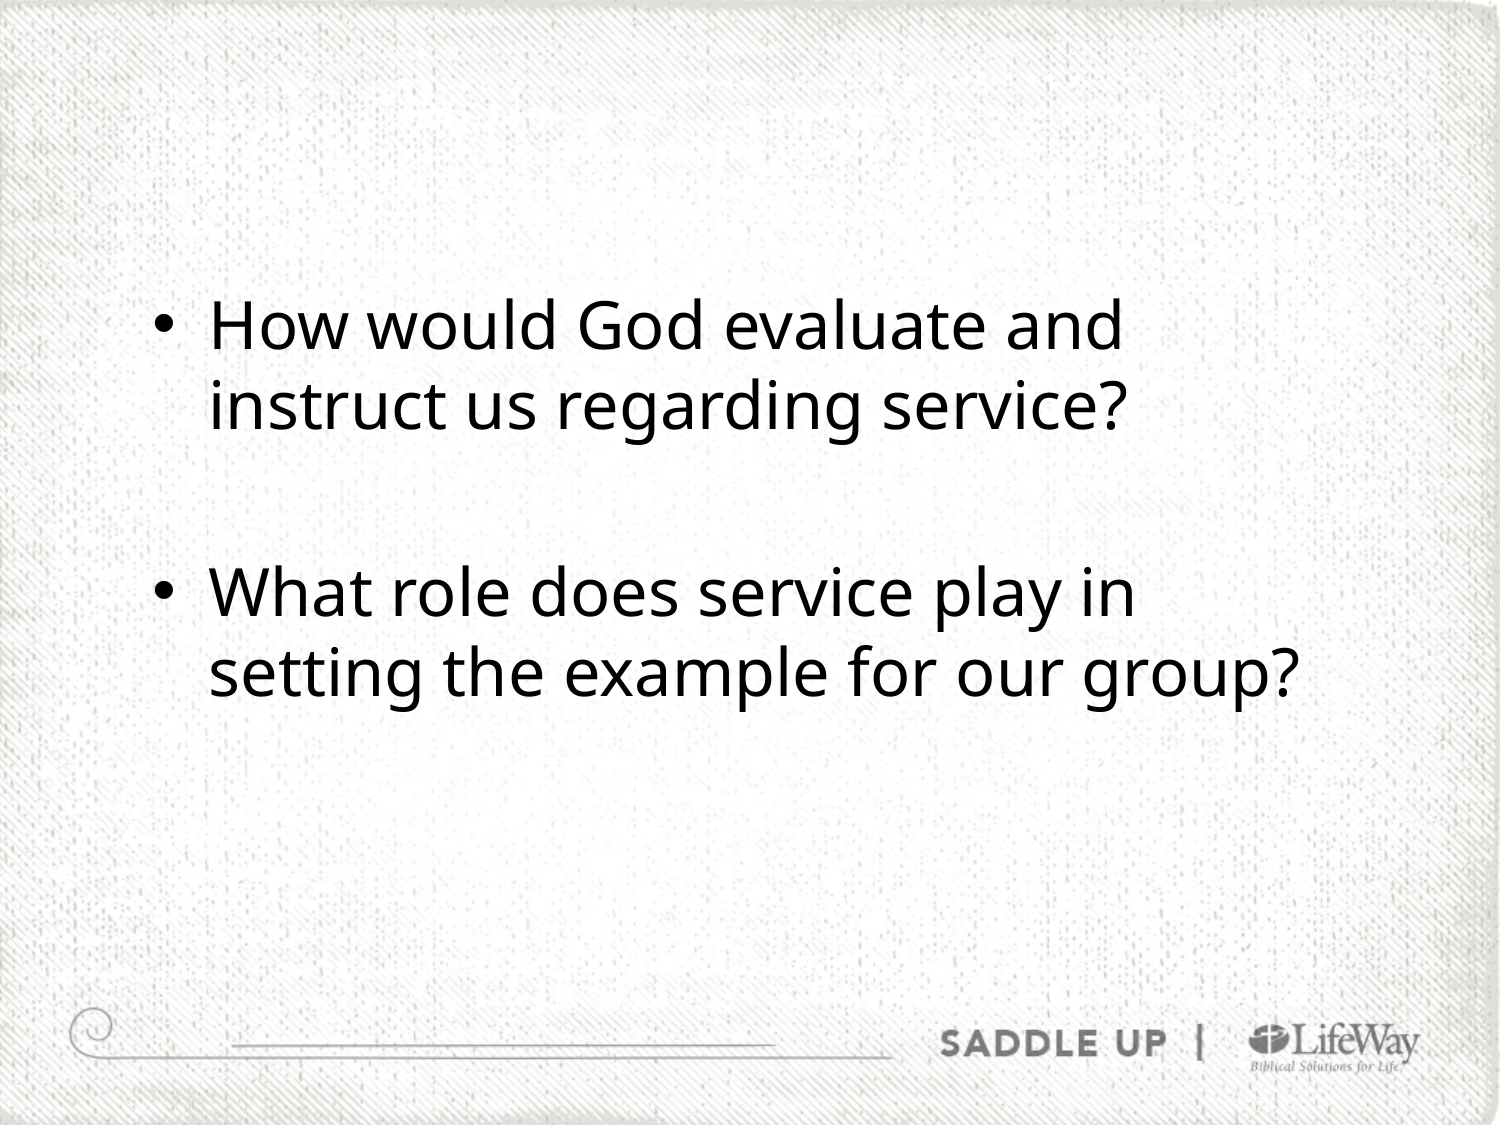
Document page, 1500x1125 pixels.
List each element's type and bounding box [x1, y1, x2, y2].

list [0, 0, 1500, 1125]
